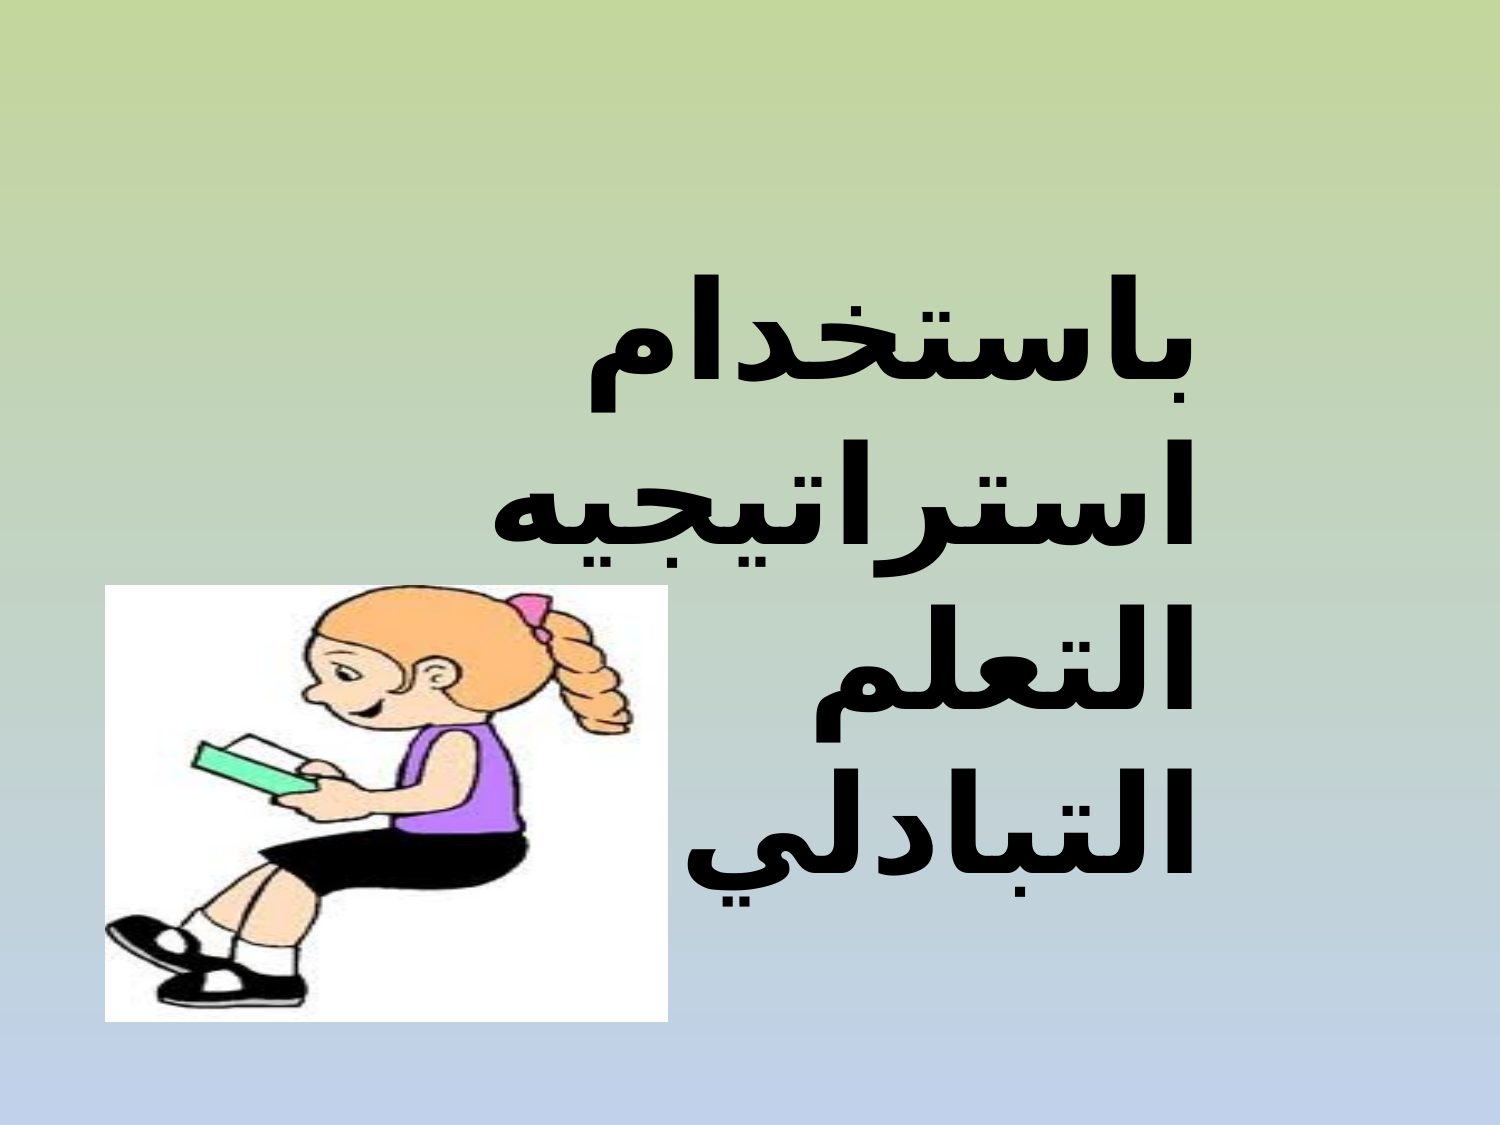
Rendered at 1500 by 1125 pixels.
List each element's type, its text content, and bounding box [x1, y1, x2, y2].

text_box باستخدام استراتيجيه التعلم التبادلي : [269, 234, 1219, 909]
picture [105, 585, 669, 1022]
